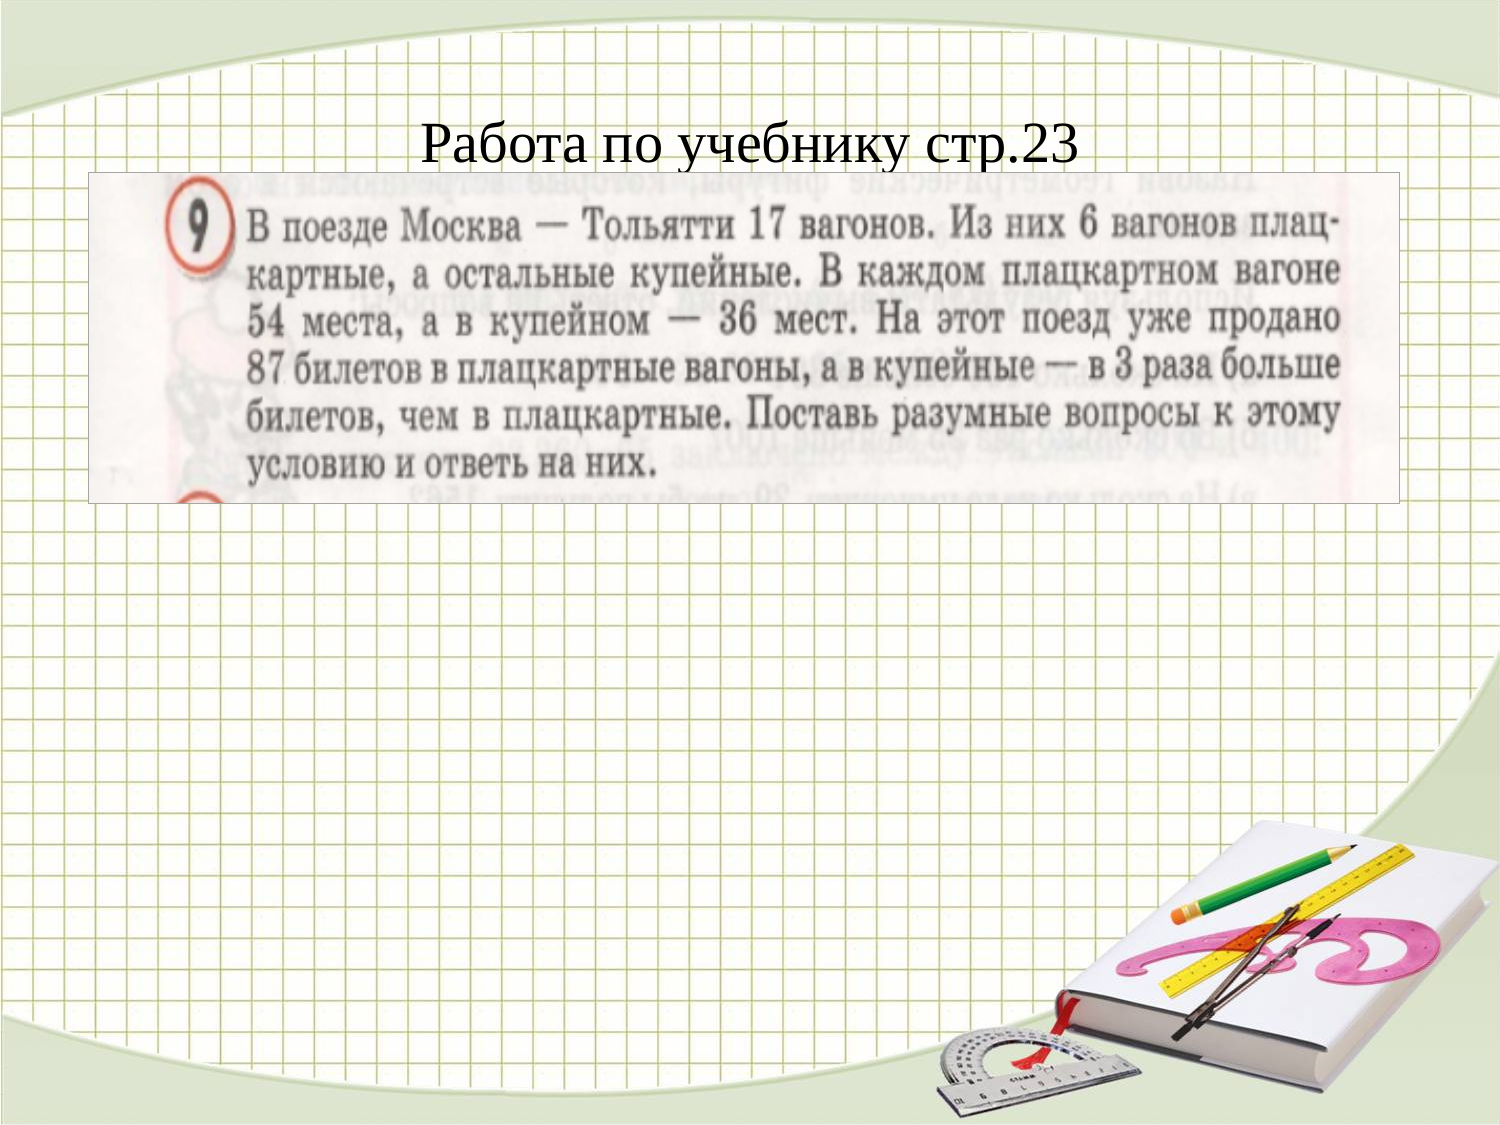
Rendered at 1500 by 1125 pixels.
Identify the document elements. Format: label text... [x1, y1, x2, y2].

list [88, 172, 1400, 504]
title Работа по учебнику стр.23 [75, 45, 1425, 233]
picture [0, 0, 1500, 1125]
